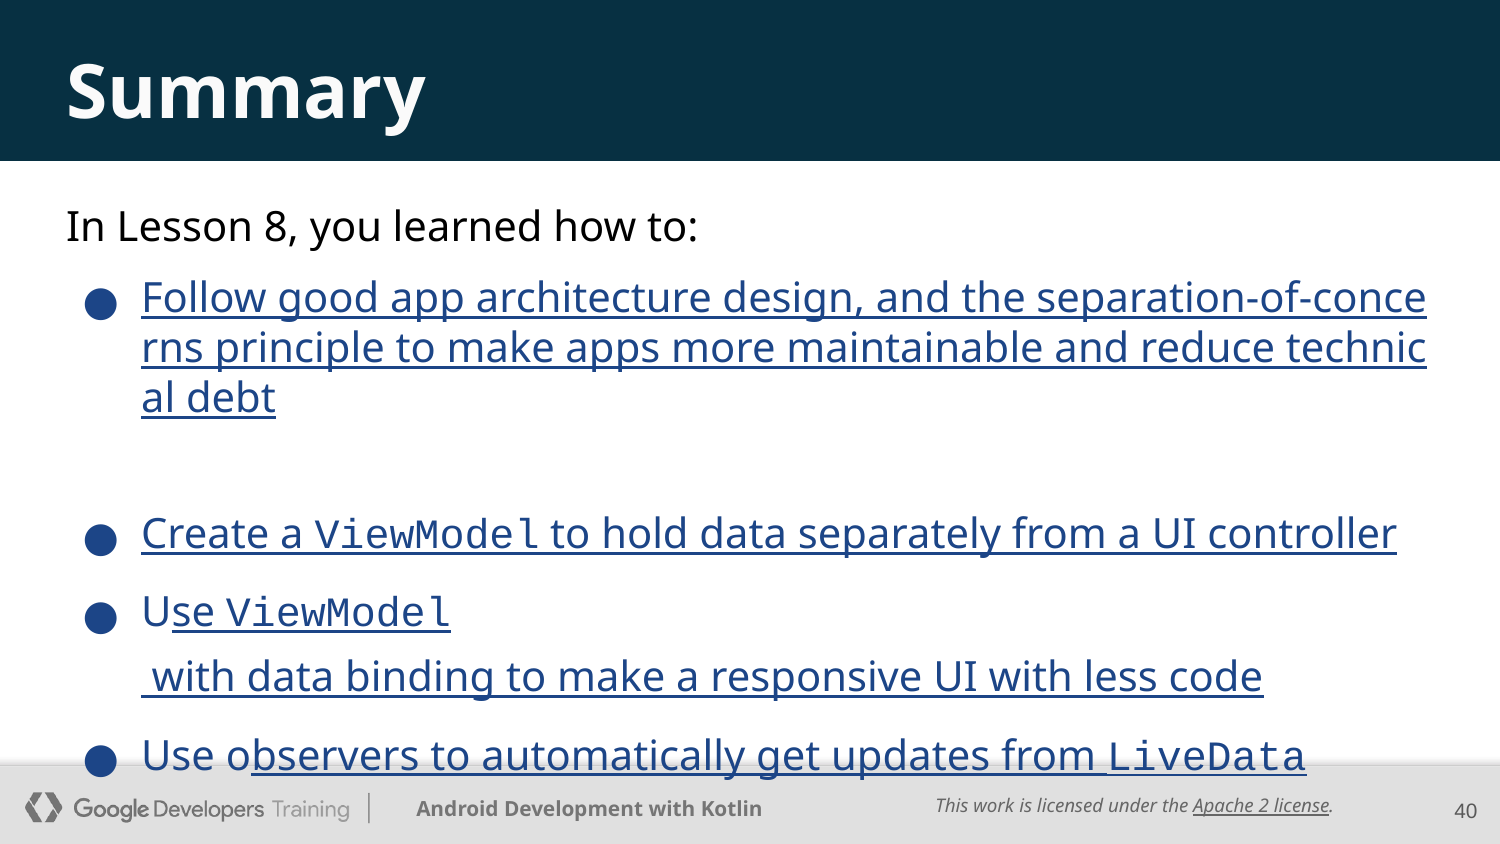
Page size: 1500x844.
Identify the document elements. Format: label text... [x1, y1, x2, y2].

title Summary [51, 28, 1449, 122]
picture [0, 161, 1500, 844]
list In Lesson 8, you learned how to: Follow good app architecture design, and the separation-of-concerns principle to make apps more maintainable and reduce technical debt Create a ViewModel to hold data separately from a UI controller Use ViewModel with data binding to make a responsive UI with less code Use observers to automatically get updates from LiveData [51, 177, 1449, 752]
slide_number ‹#› [1402, 777, 1493, 842]
